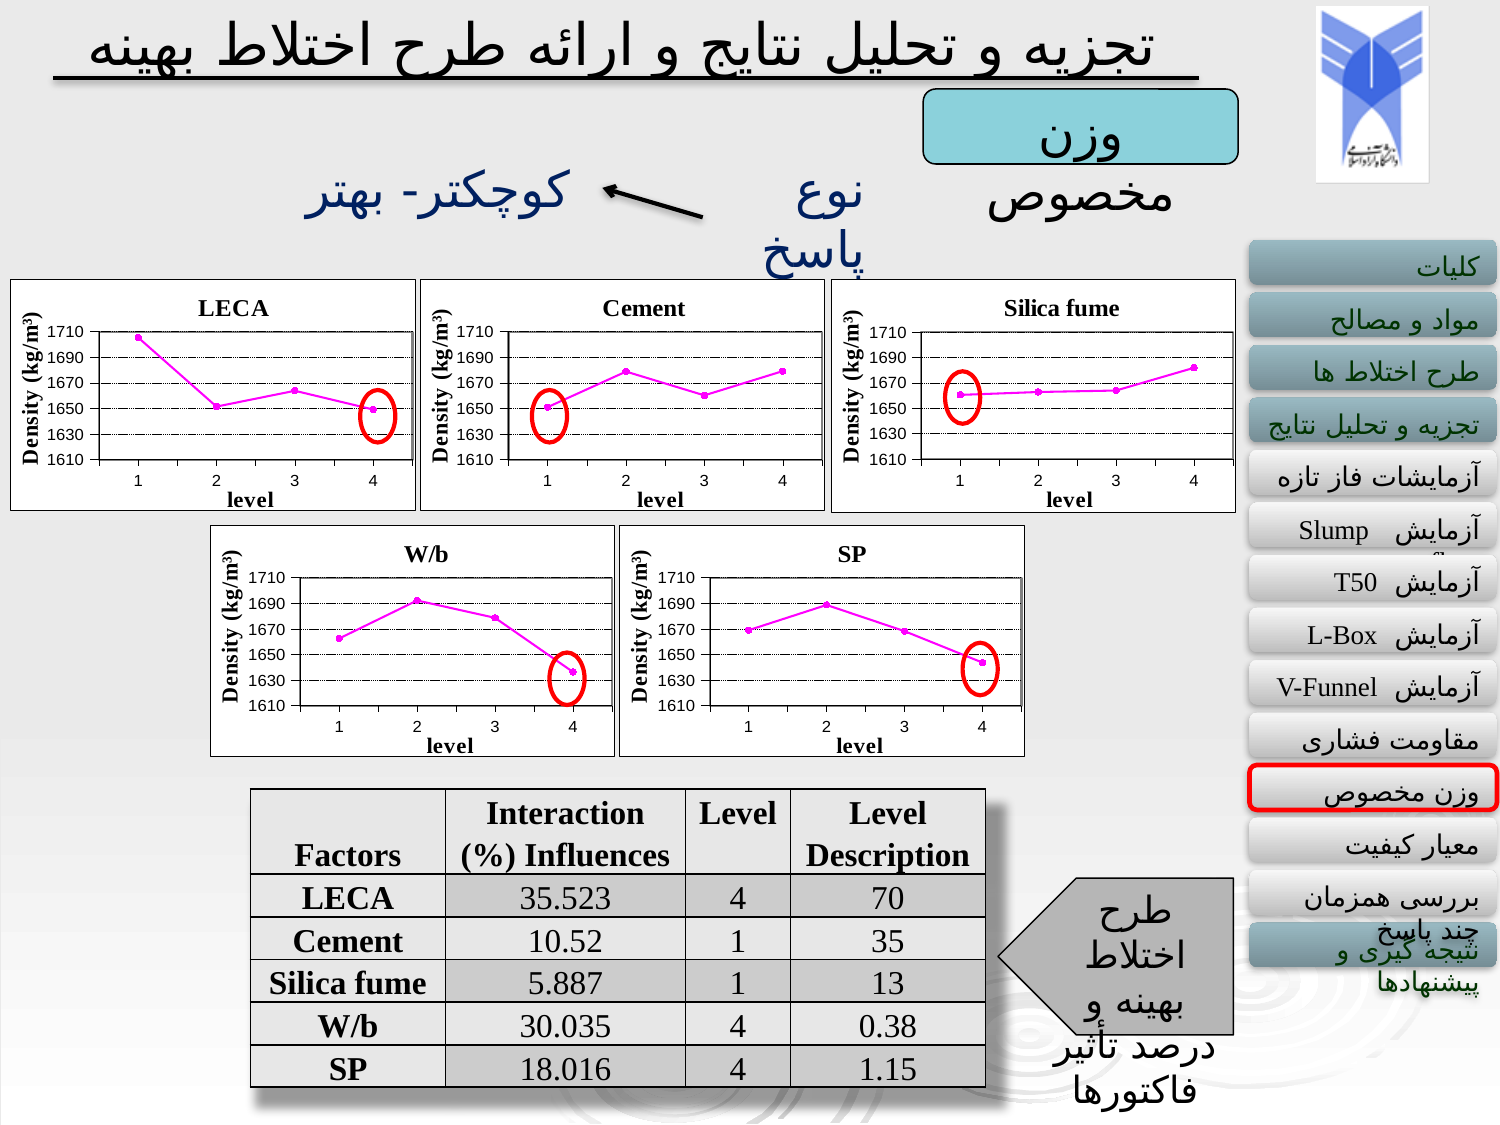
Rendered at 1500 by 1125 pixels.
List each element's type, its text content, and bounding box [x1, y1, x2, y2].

table_cell 10.52 [446, 918, 685, 959]
table_cell 70 [791, 875, 985, 916]
text_box آزمايش V-Funnel [1249, 660, 1497, 705]
chart [619, 524, 1025, 766]
text_box مواد و مصالح [1249, 292, 1497, 338]
table_cell 4 [686, 1003, 790, 1044]
table_cell W/b [251, 1003, 445, 1044]
chart [209, 524, 616, 766]
table_cell 1.15 [791, 1046, 985, 1086]
text_box وزن مخصوص [923, 88, 1239, 164]
text_box آزمايش L-Box [1249, 607, 1497, 653]
table_cell SP [251, 1046, 445, 1086]
text_box کوچکتر- بهتر [289, 149, 585, 225]
subtitle تجزیه و تحلیل نتایج و ارائه طرح اختلاط بهینه [0, 0, 1246, 1125]
table_cell 30.035 [446, 1003, 685, 1044]
text_box نوع پاسخ [702, 149, 880, 279]
text_box وزن مخصوص [1249, 764, 1497, 810]
chart [830, 278, 1237, 520]
text_box معیار کیفیت [1249, 817, 1497, 863]
text_box آزمايش Slump flow [1249, 502, 1497, 548]
text_box آزمایش T50 [1249, 554, 1497, 600]
text_box طرح اختلاط بهینه و درصد تأثیر فاکتورها [997, 878, 1234, 1035]
chart [10, 278, 416, 520]
table_cell 5.887 [446, 960, 685, 1001]
table_header Level [686, 790, 790, 873]
table_cell 4 [686, 875, 790, 916]
text_box بررسی همزمان چند پاسخ [1249, 869, 1497, 915]
table_cell LECA [251, 875, 445, 916]
text_box کلیات [1249, 239, 1497, 285]
table_cell 1 [686, 918, 790, 959]
picture [1316, 6, 1432, 185]
text_box تجزیه و تحلیل نتایج [1249, 397, 1497, 443]
table_header Factors [251, 790, 445, 873]
text_box آزمایشات فاز تازه [1249, 449, 1497, 495]
table_cell 0.38 [791, 1003, 985, 1044]
table_cell 35 [791, 918, 985, 959]
text_box نتیجه گیری و پیشنهادها [1249, 923, 1497, 968]
table_cell Silica fume [251, 960, 445, 1001]
table_cell 13 [791, 960, 985, 1001]
table_cell 4 [686, 1046, 790, 1086]
table_header Interaction Influences (%) [446, 790, 685, 873]
table_header Level Description [791, 790, 985, 873]
text_box مقاومت فشاری [1249, 713, 1497, 758]
table_cell 18.016 [446, 1046, 685, 1086]
chart [419, 278, 826, 520]
table_cell 1 [686, 960, 790, 1001]
table_cell 35.523 [446, 875, 685, 916]
text_box طرح اختلاط ها [1249, 344, 1497, 390]
table_cell Cement [251, 918, 445, 959]
